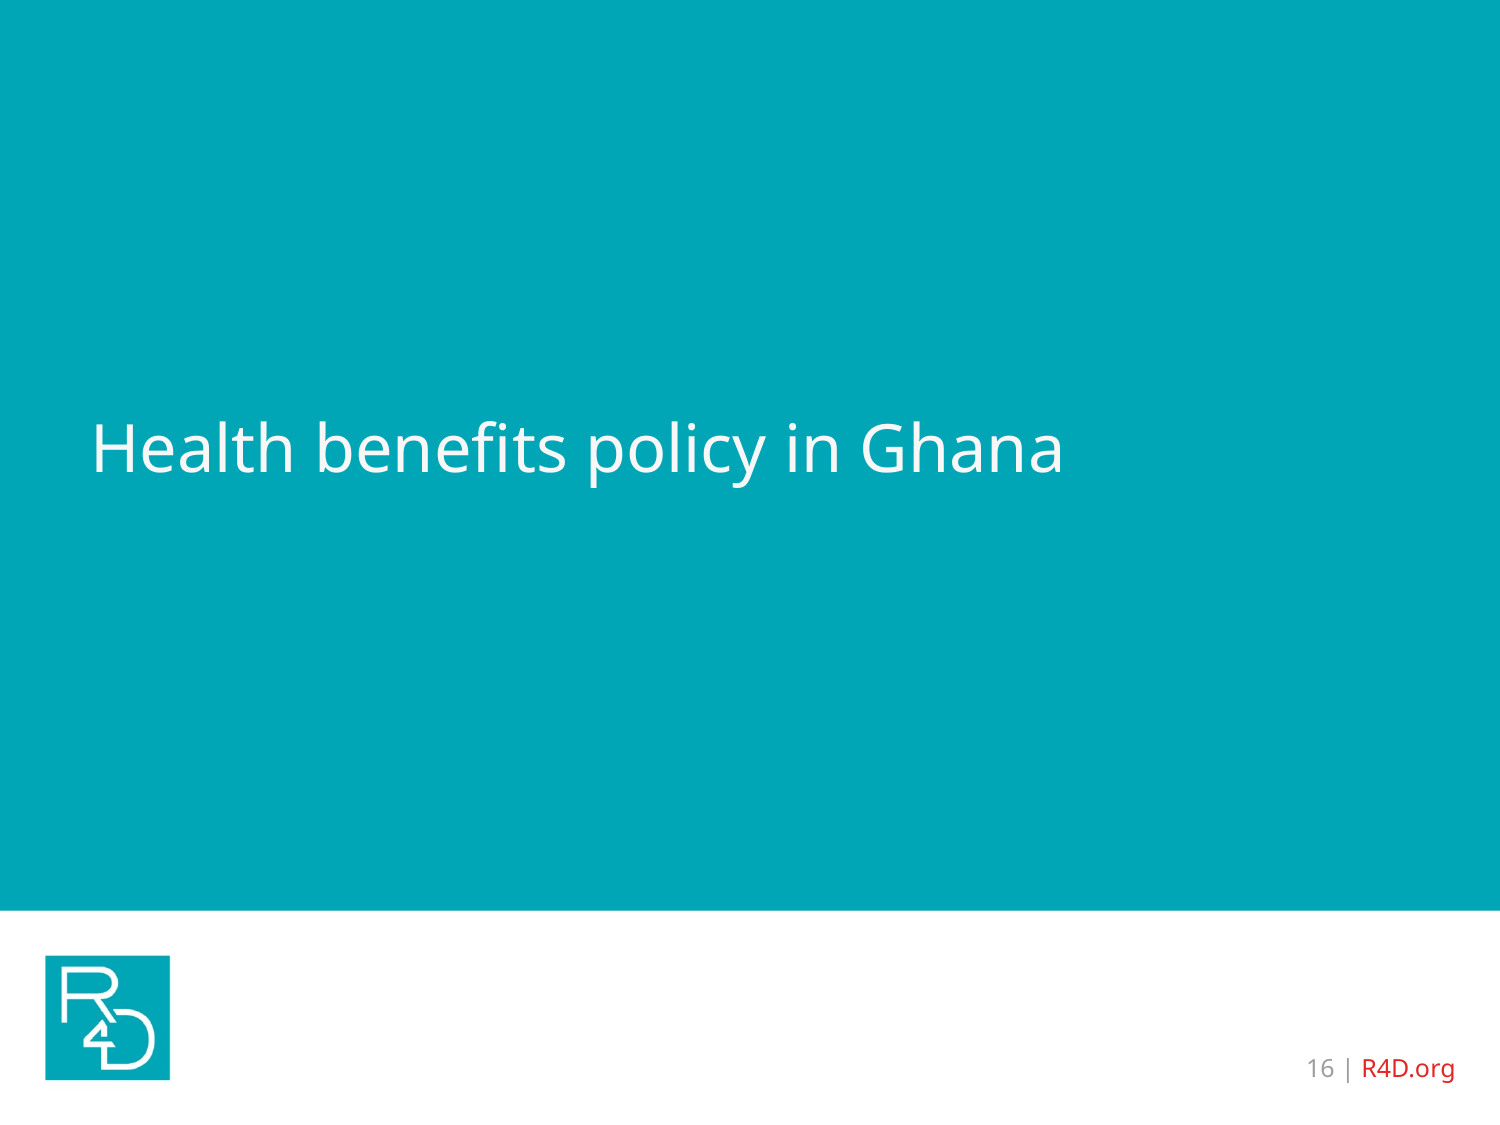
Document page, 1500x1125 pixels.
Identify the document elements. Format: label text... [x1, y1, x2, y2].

title Health benefits policy in Ghana [75, 351, 1425, 540]
picture [0, 0, 1500, 1125]
slide_number 16 | R4D.org [1120, 1039, 1471, 1100]
